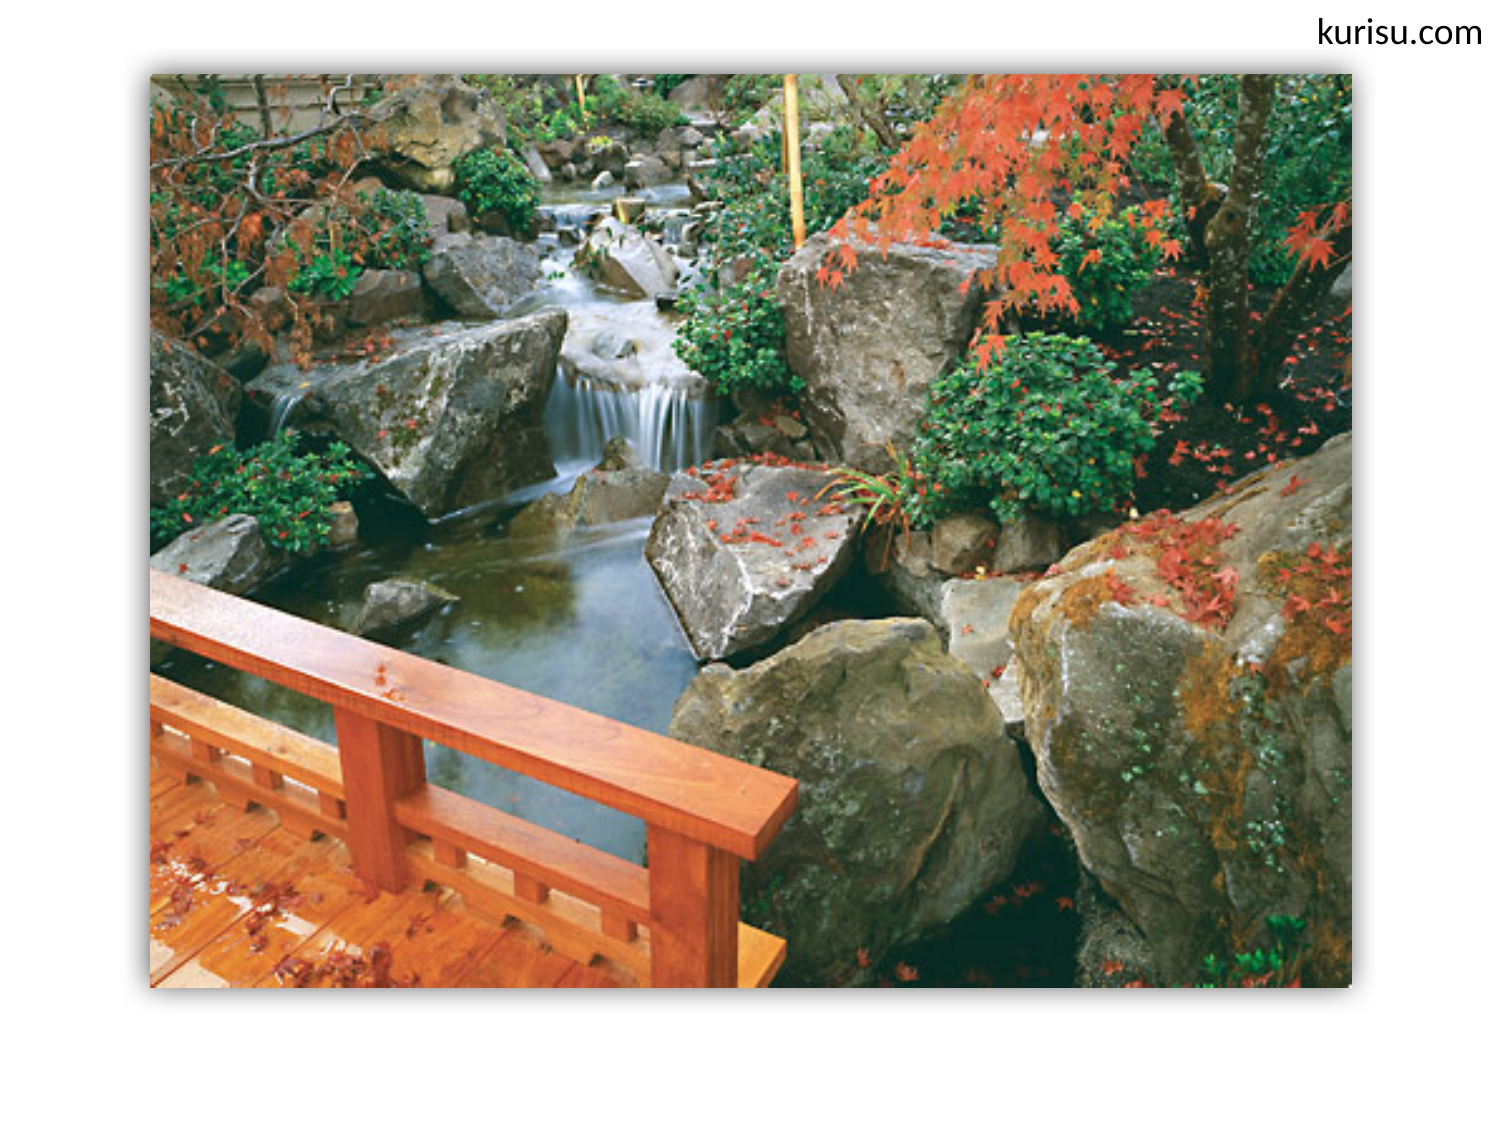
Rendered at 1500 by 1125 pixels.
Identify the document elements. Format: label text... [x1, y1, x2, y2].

text_box kurisu.com [1302, 0, 1499, 60]
picture [149, 74, 1352, 988]
